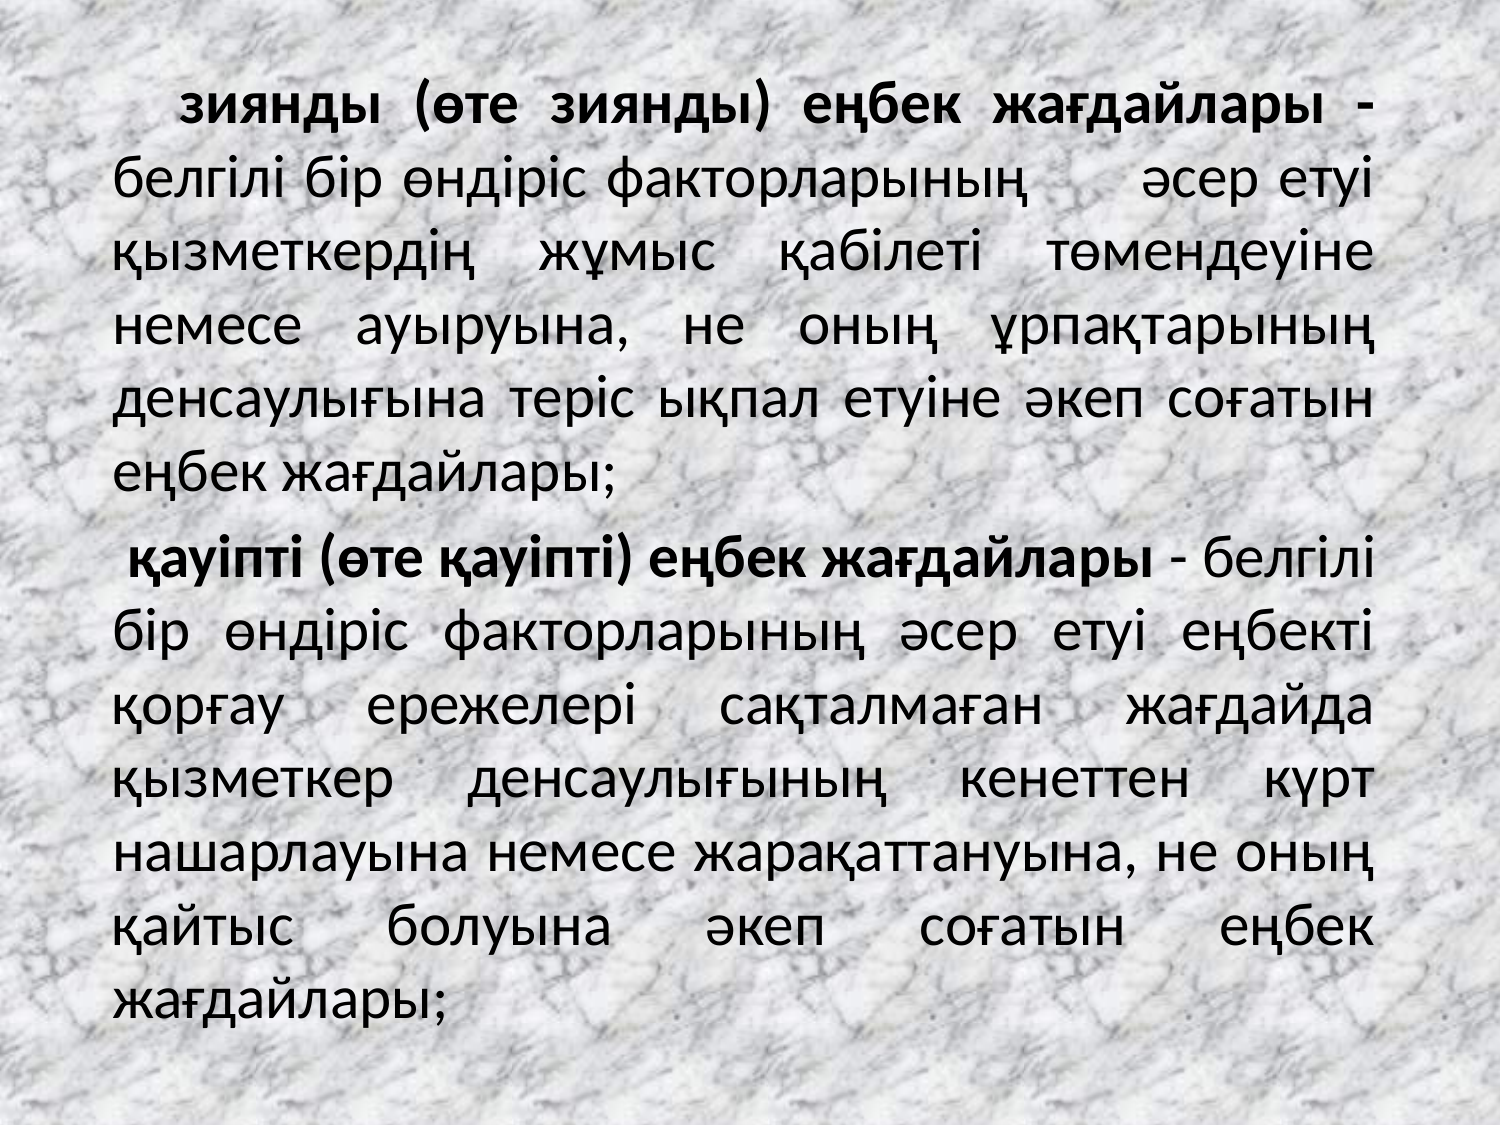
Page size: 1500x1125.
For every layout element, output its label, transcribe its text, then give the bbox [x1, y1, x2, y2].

list зиянды (өте зиянды) еңбек жағдайлары - белгiлi бiр өндiрiс факторларының әсер етуi қызметкердiң жұмыс қабiлетi төмендеуiне немесе ауыруына, не оның ұрпақтарының денсаулығына терiс ықпал етуiне әкеп соғатын еңбек жағдайлары; қауiптi (өте қауiптi) еңбек жағдайлары - белгiлi бiр өндiрiс факторларының әсер етуi еңбектi қорғау ережелерi сақталмаған жағдайда қызметкер денсаулығының кенеттен күрт нашарлауына немесе жарақаттануына, не оның қайтыс болуына әкеп соғатын еңбек жағдайлары; [41, 54, 1392, 1047]
picture [0, 0, 1500, 1125]
